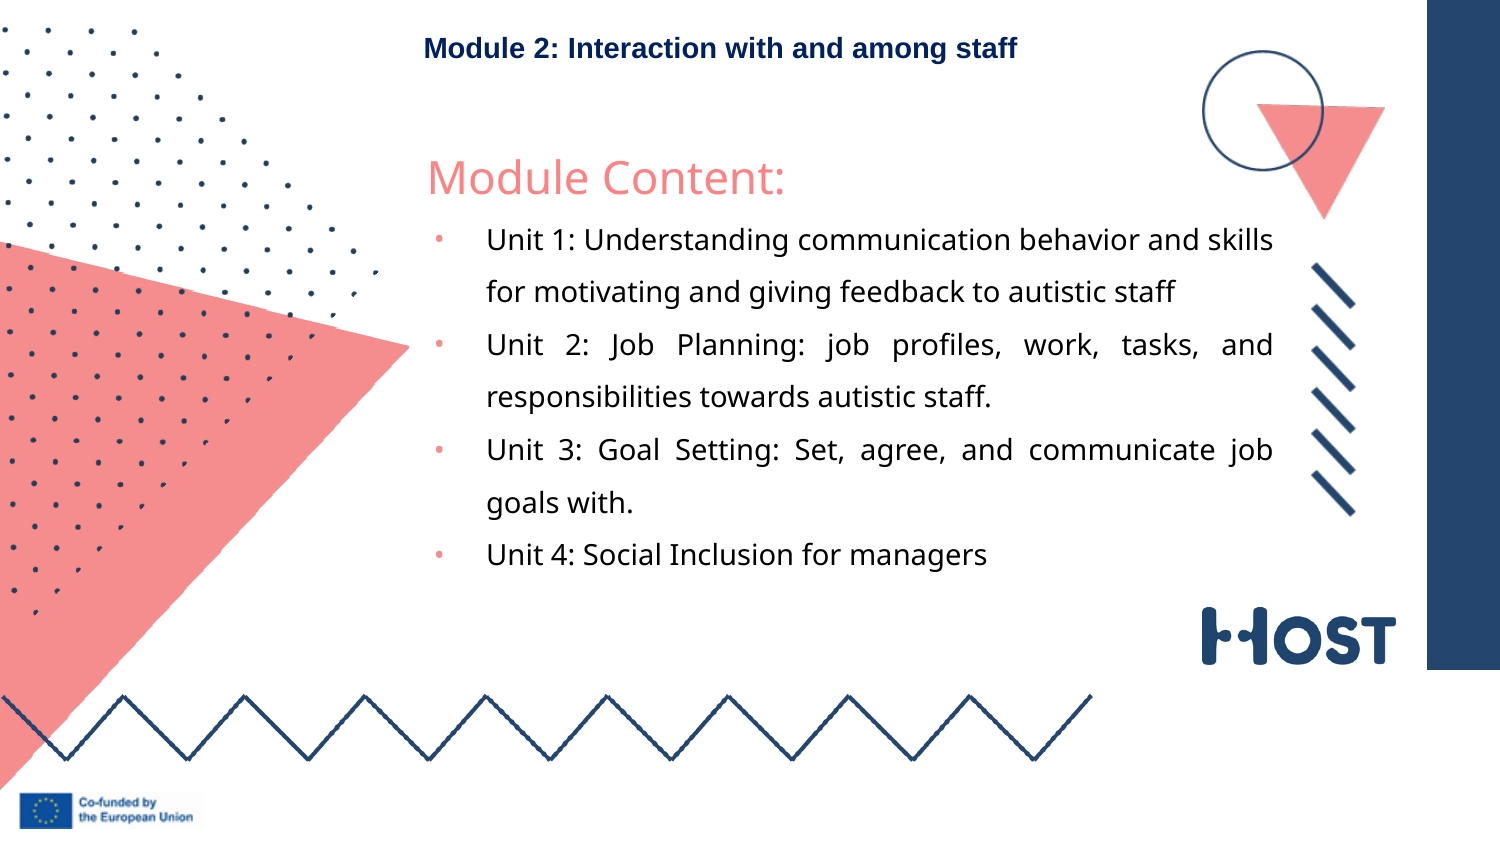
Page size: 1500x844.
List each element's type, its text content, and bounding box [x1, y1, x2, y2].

picture [1290, 607, 1396, 665]
picture [1427, 0, 1500, 670]
picture [1310, 261, 1357, 519]
text_box Module 2: Interaction with and among staff [408, 10, 1136, 68]
list Module Content: Unit 1: Understanding communication behavior and skills for motivating and giving feedback to autistic staff Unit 2: Job Planning: job profiles, work, tasks, and responsibilities towards autistic staff. Unit 3: Goal Setting: Set, agree, and communicate job goals with. Unit 4: Social Inclusion for managers [396, 106, 1290, 697]
picture [0, 23, 1093, 844]
picture [1202, 50, 1385, 220]
